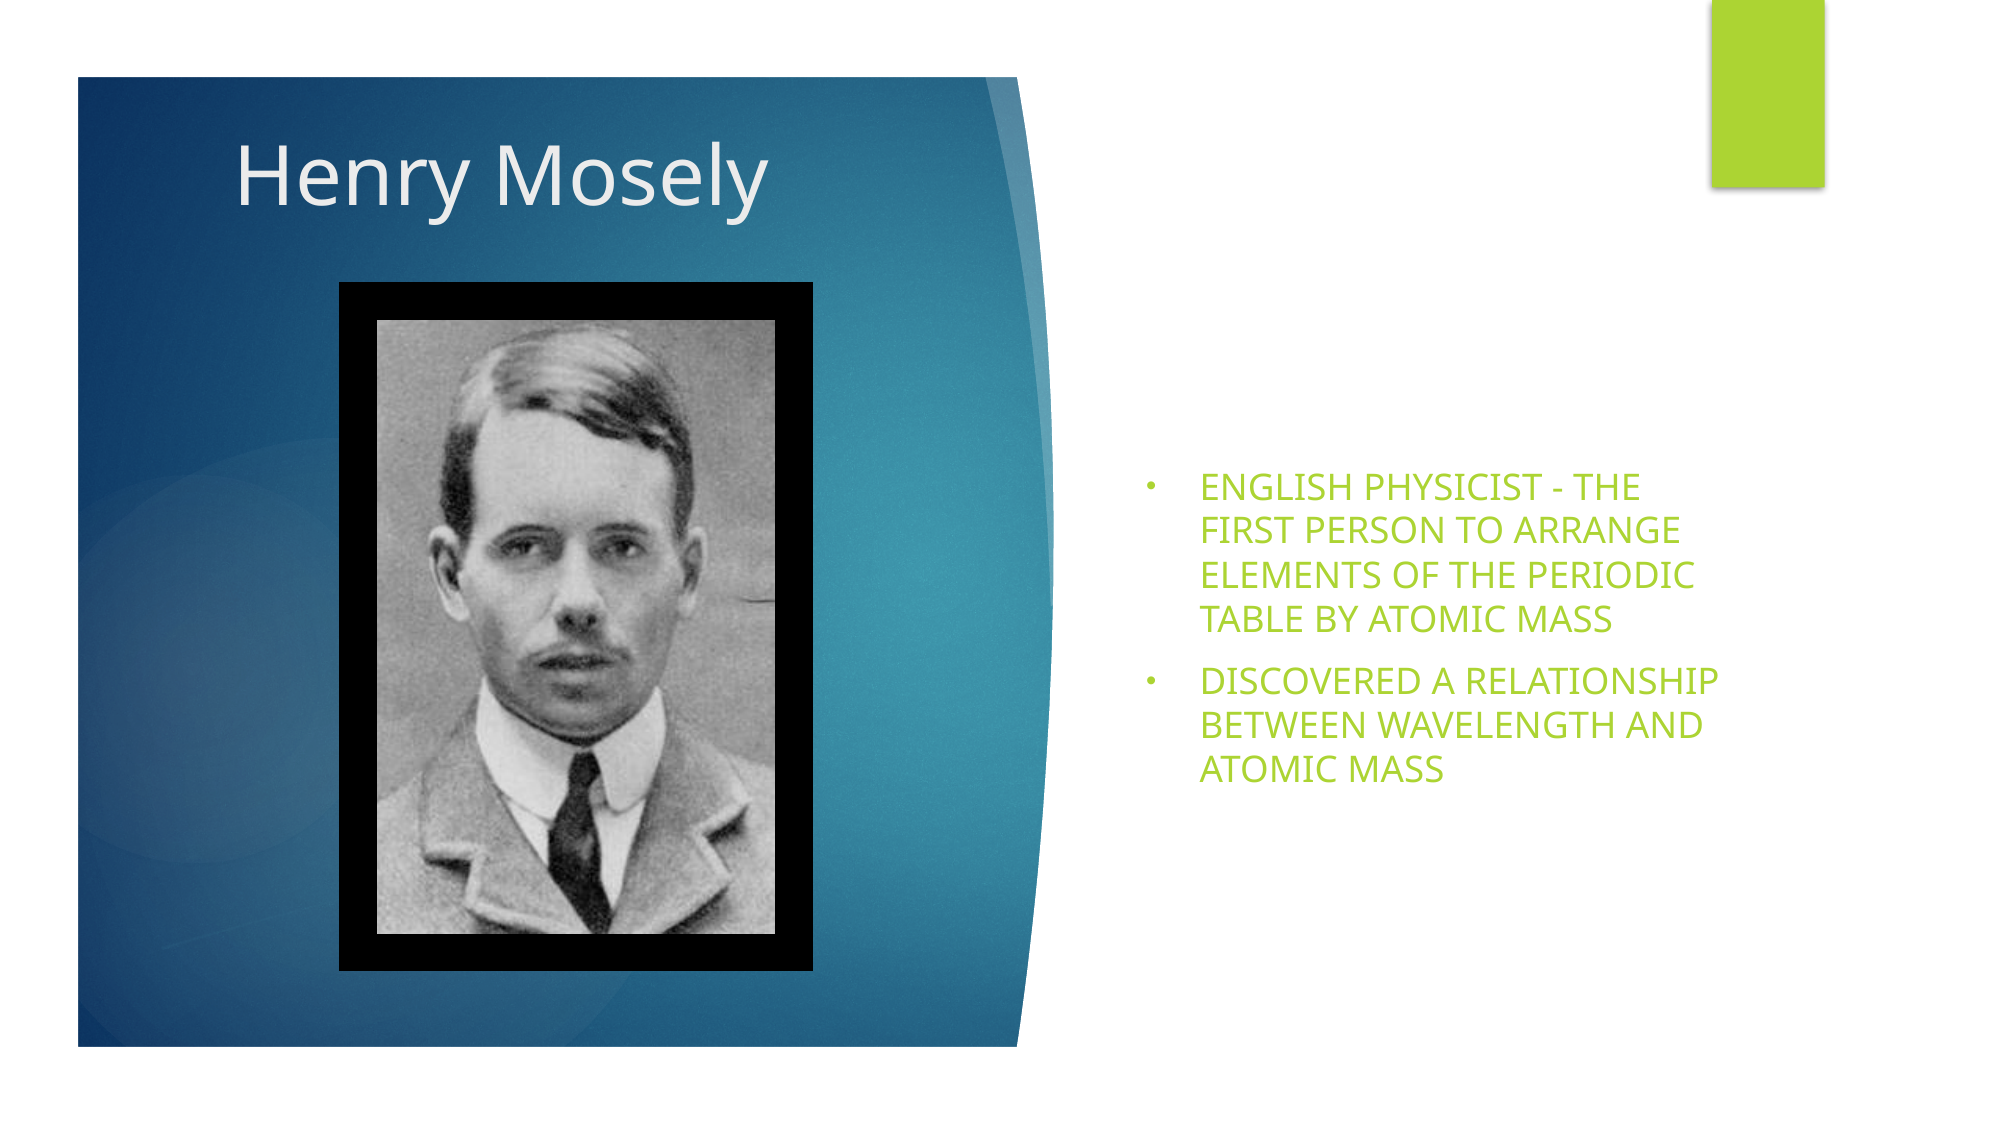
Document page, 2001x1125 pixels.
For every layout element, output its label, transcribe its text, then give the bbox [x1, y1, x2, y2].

picture [376, 319, 776, 934]
title Henry Mosely [219, 84, 933, 260]
list English physicist - THE FIRST PERSON TO ARRANGE ELEMENTS OF THE PERIODIC TABLE BY ATOMIC MASS DISCOVERED A RELATIONSHIP BETWEEN WAVELENGTH AND ATOMIC MASS [1131, 439, 1748, 814]
